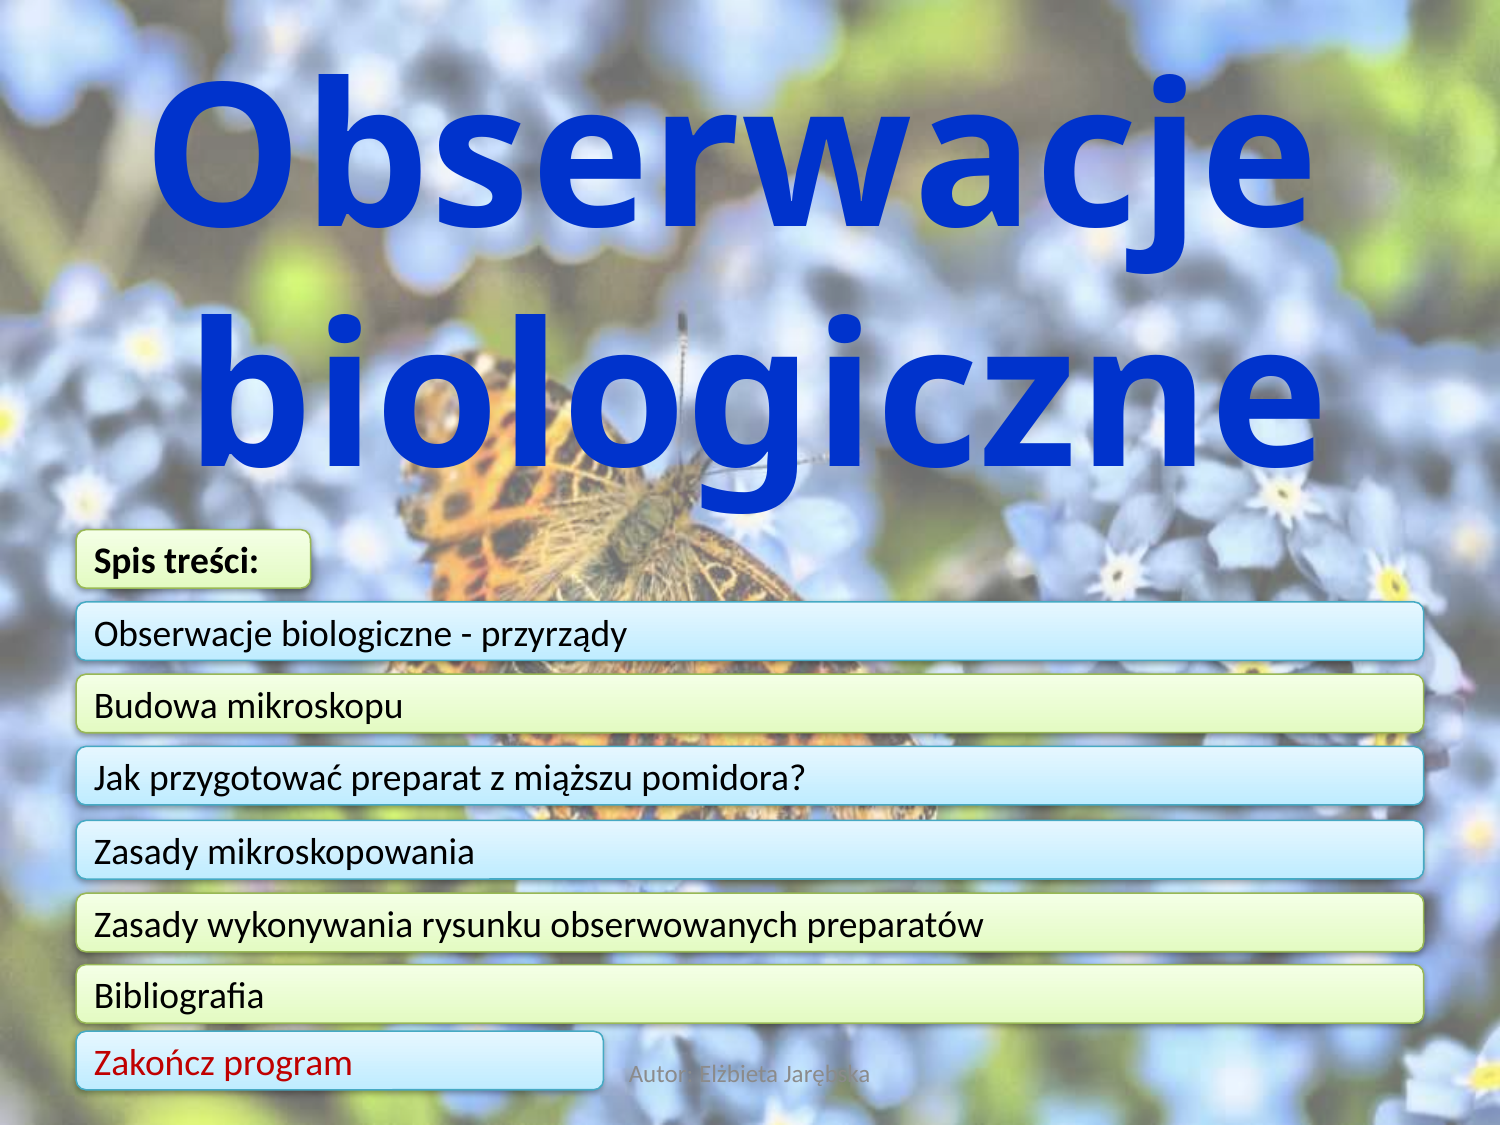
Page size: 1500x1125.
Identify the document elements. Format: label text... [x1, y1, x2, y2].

text_box Zasady wykonywania rysunku obserwowanych preparatów [75, 892, 1425, 953]
text_box Jak przygotować preparat z miąższu pomidora? [75, 745, 1425, 806]
footer Autor: Elżbieta Jarębska [512, 1042, 988, 1103]
text_box Zasady mikroskopowania [75, 819, 1425, 880]
text_box Zakończ program [75, 1030, 605, 1091]
text_box Obserwacje biologiczne [118, 19, 1346, 515]
text_box Budowa mikroskopu [75, 673, 1425, 734]
text_box Spis treści: [75, 528, 312, 589]
text_box Obserwacje biologiczne - przyrządy [75, 601, 1425, 662]
text_box Bibliografia [75, 963, 1425, 1024]
